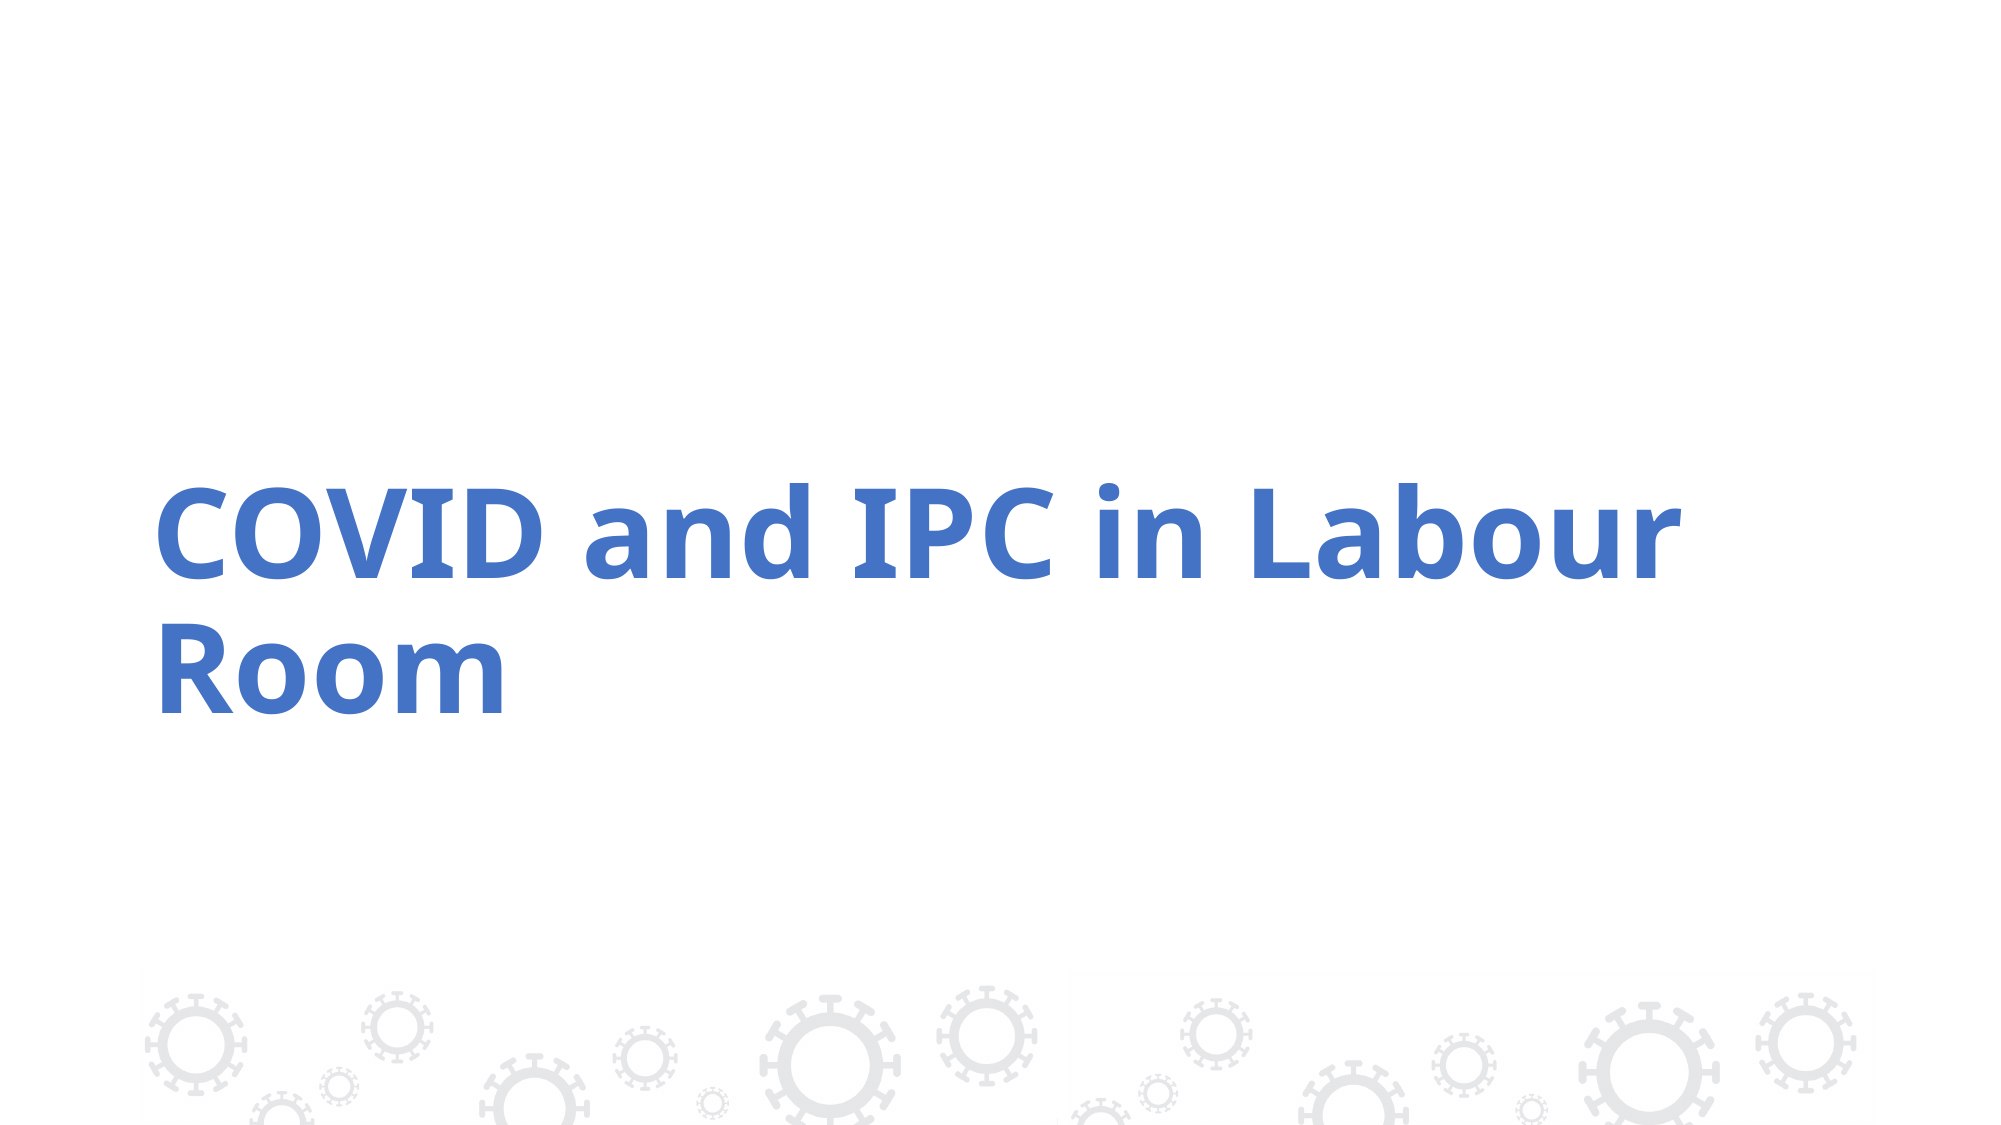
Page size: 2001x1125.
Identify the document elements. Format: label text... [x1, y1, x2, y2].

picture [137, 961, 1058, 1125]
title COVID and IPC in Labour Room [136, 280, 1862, 749]
picture [1068, 969, 1876, 1125]
